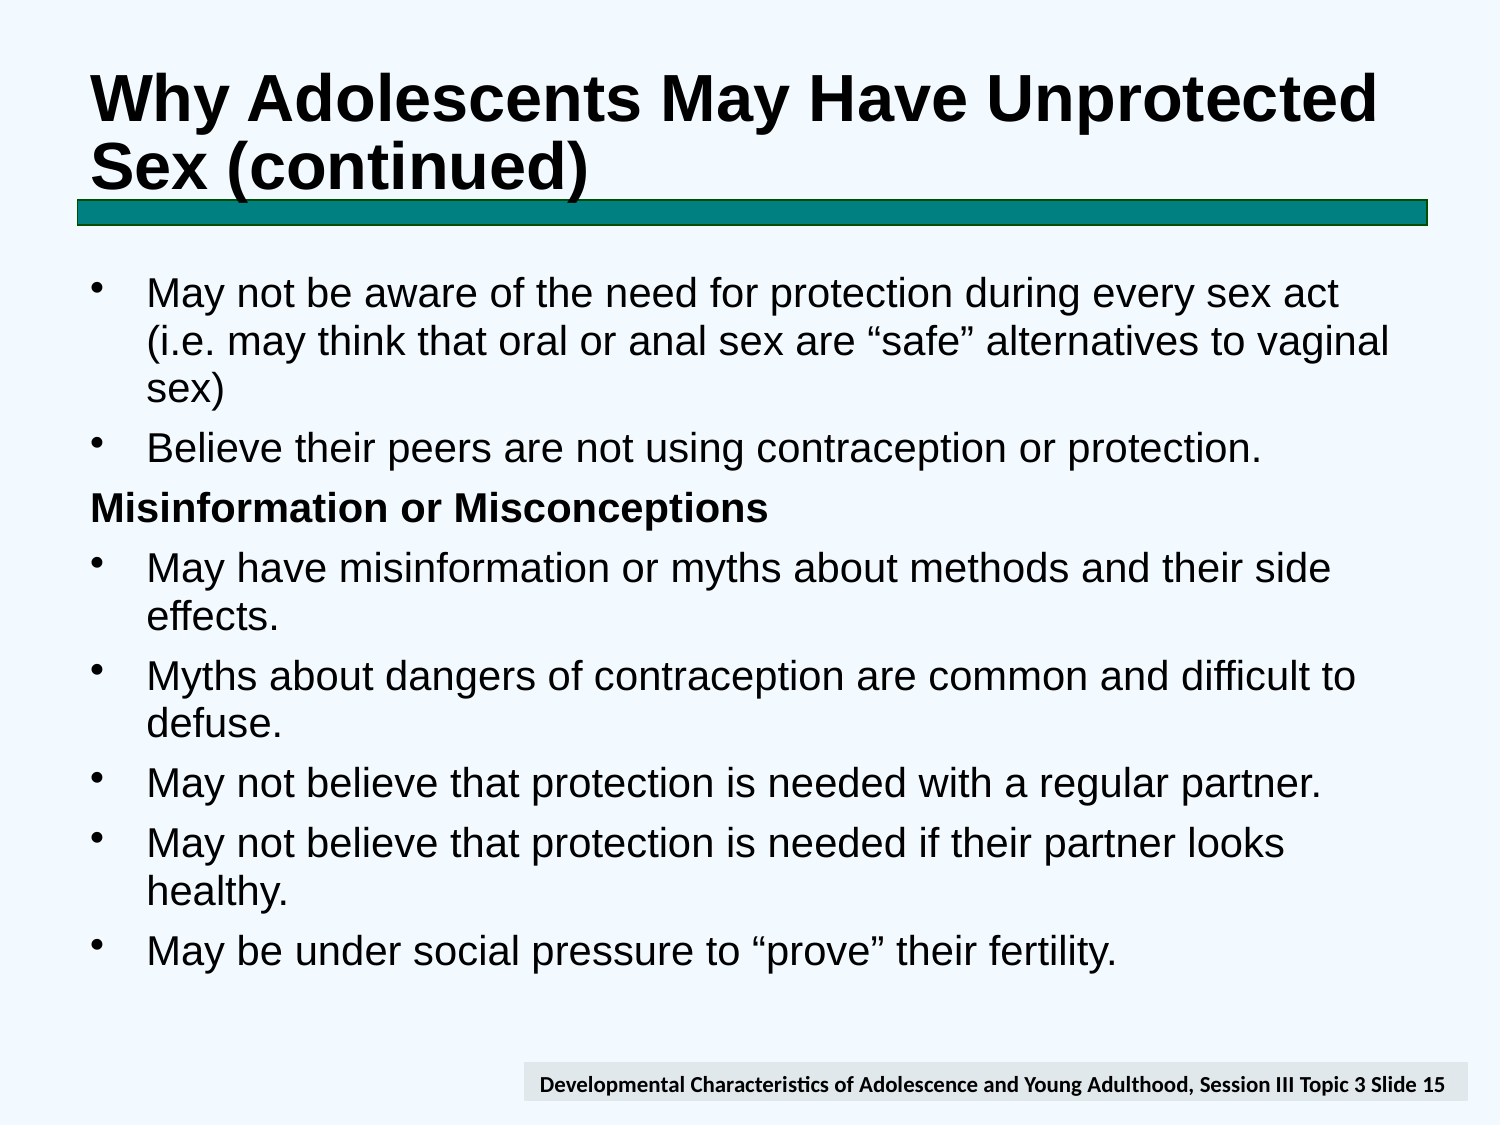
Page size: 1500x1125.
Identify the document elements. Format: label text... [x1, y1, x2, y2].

list May not be aware of the need for protection during every sex act (i.e. may think that oral or anal sex are “safe” alternatives to vaginal sex) Believe their peers are not using contraception or protection. Misinformation or Misconceptions May have misinformation or myths about methods and their side effects. Myths about dangers of contraception are common and difficult to defuse. May not believe that protection is needed with a regular partner. May not believe that protection is needed if their partner looks healthy. May be under social pressure to “prove” their fertility. [75, 262, 1425, 1005]
text_box Developmental Characteristics of Adolescence and Young Adulthood, Session III Topic 3 Slide 15 [524, 1062, 1467, 1100]
title Why Adolescents May Have Unprotected Sex (continued) [75, 41, 1425, 229]
